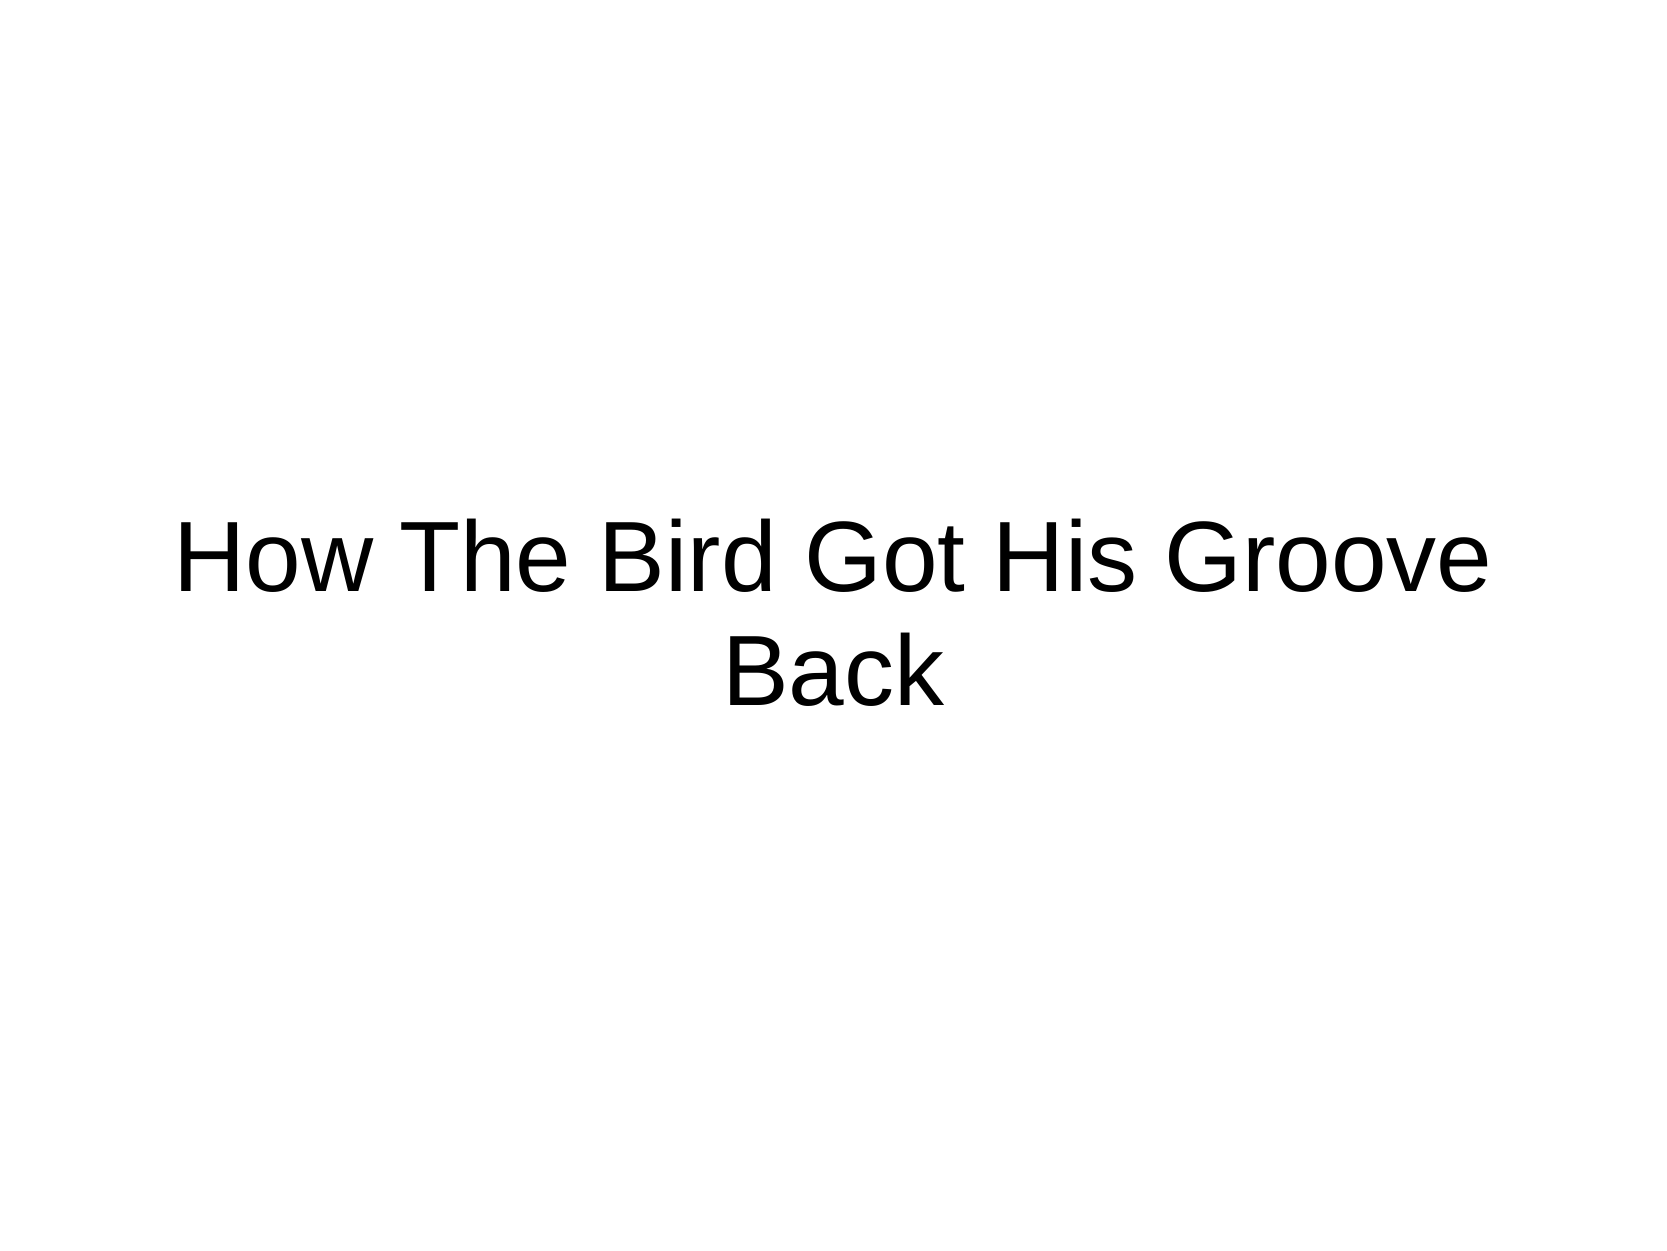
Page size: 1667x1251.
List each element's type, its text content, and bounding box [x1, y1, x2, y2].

title How The Bird Got His Groove Back [140, 499, 1527, 701]
